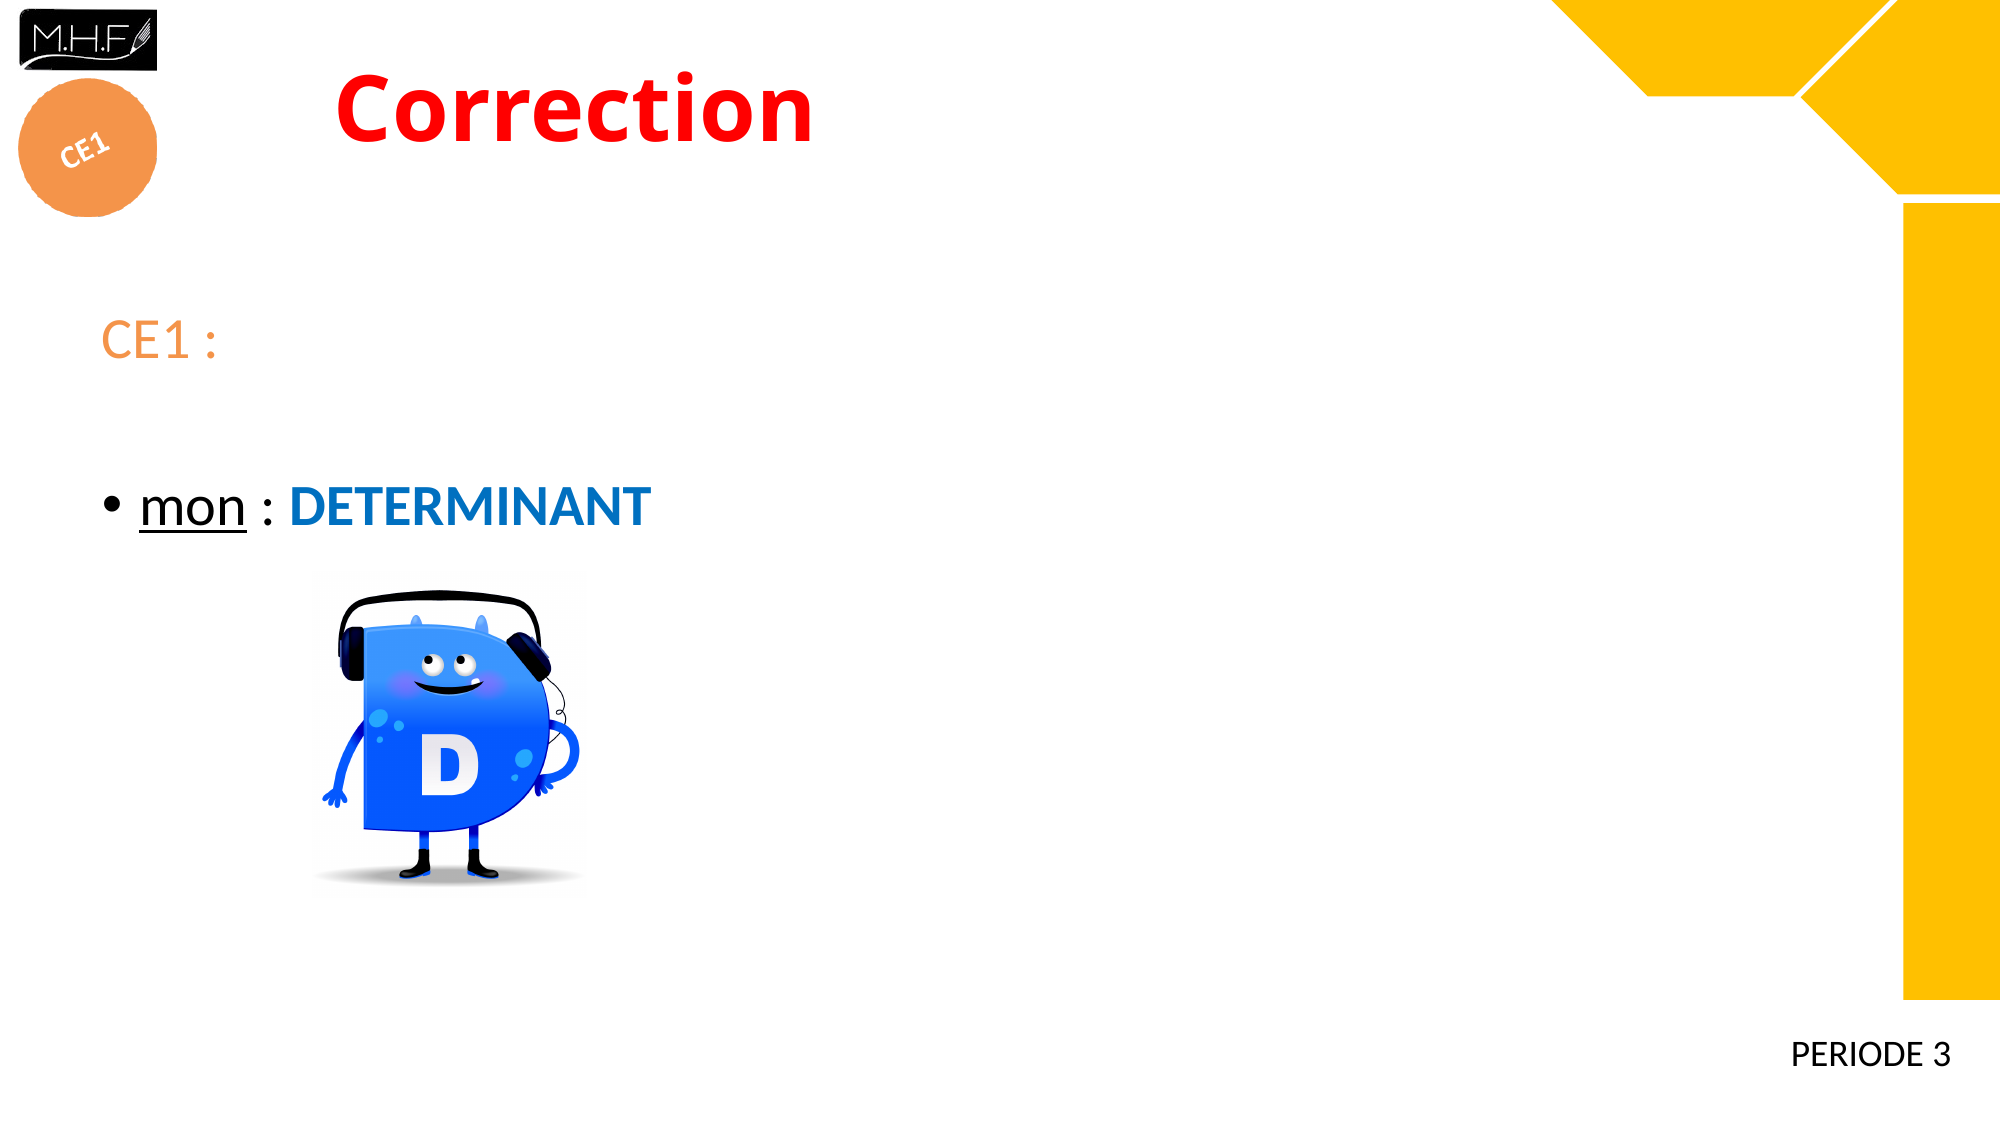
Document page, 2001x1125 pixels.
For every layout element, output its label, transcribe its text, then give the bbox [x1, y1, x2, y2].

text_box [1799, 0, 2000, 196]
text_box PERIODE 3 [1362, 1021, 1967, 1125]
picture [18, 78, 157, 218]
text_box [1549, 0, 1892, 98]
title Correction [318, 3, 1865, 221]
list CE1 : mon : DETERMINANT [86, 300, 897, 1015]
picture [16, 7, 157, 74]
picture [312, 571, 587, 898]
text_box [1902, 202, 2000, 1001]
